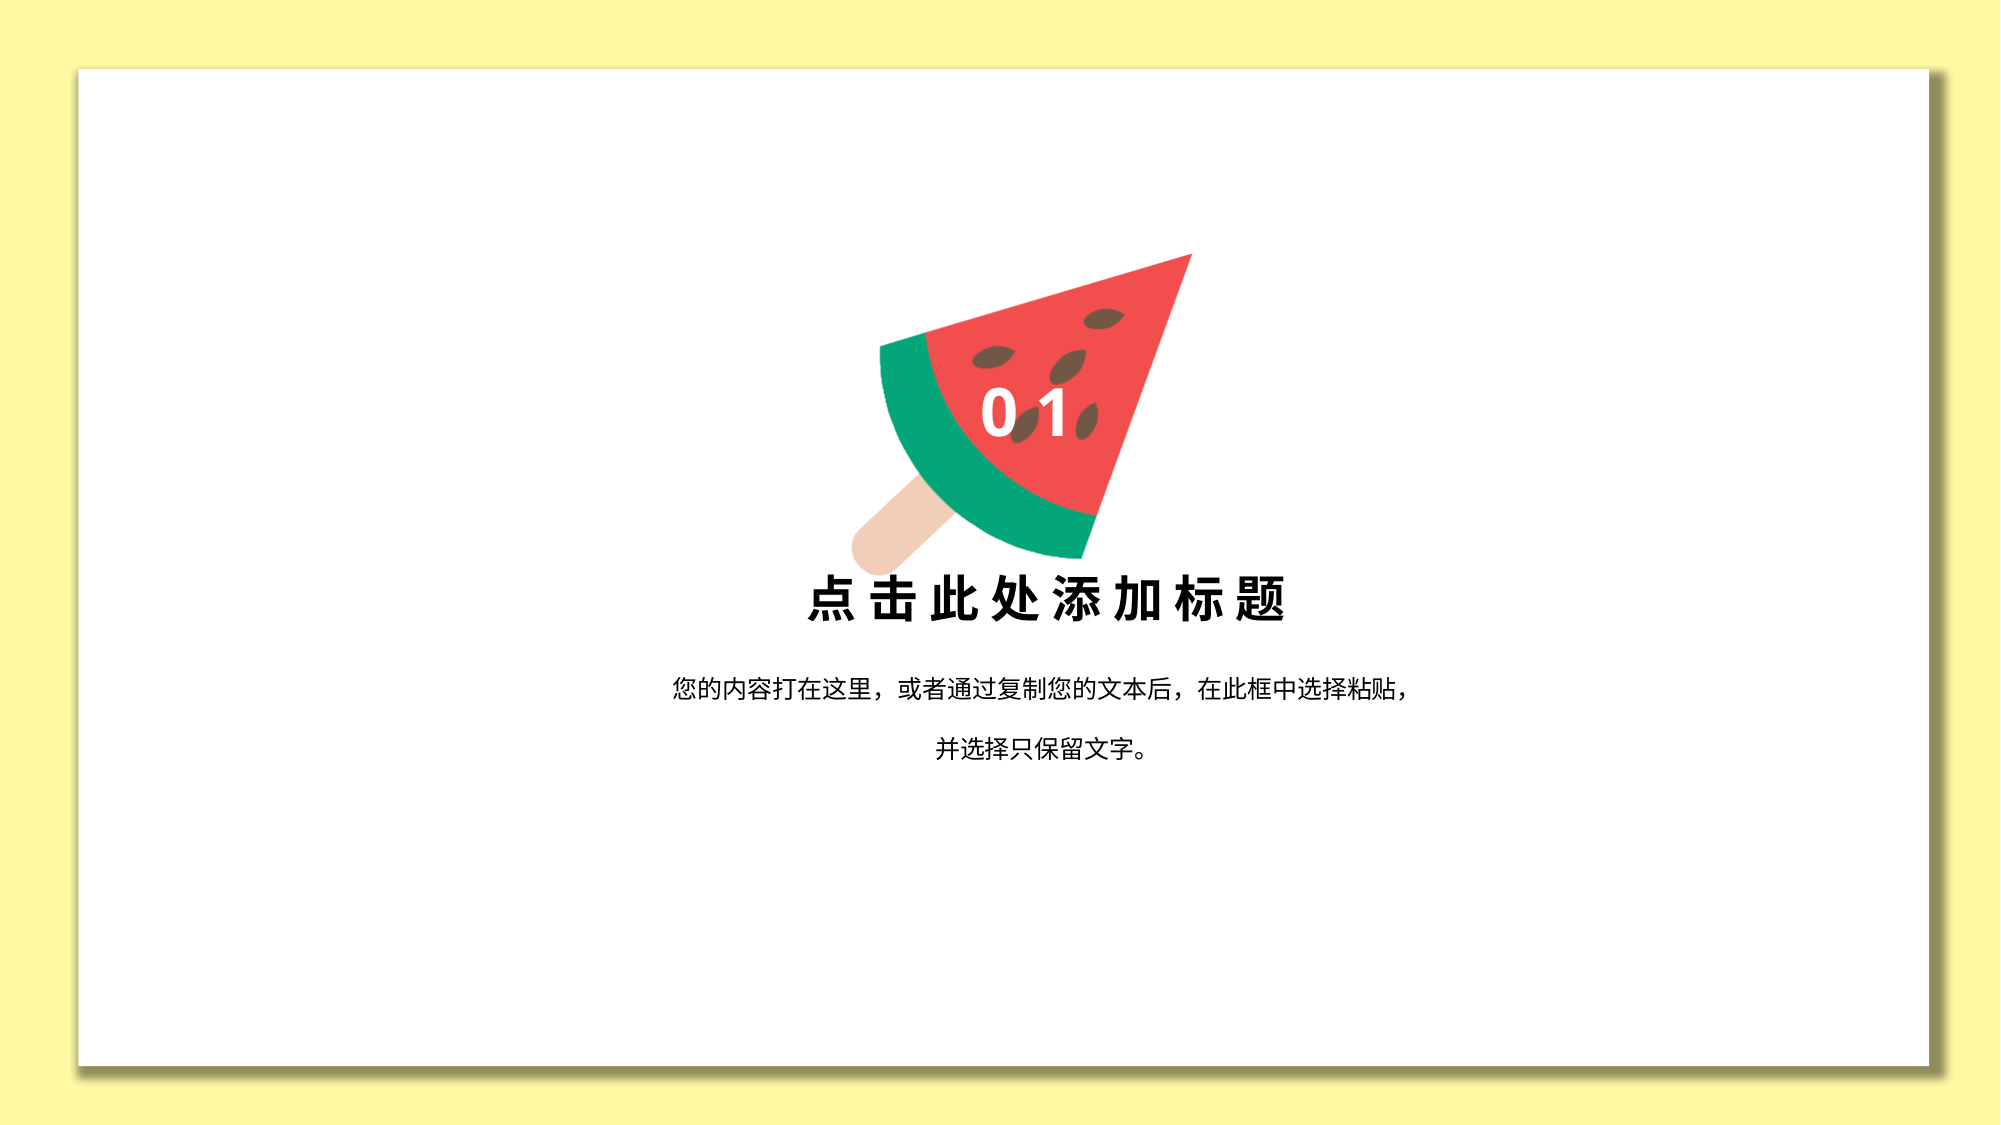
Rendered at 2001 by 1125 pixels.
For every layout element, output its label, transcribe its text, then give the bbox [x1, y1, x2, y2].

picture [631, 237, 1328, 646]
text_box [77, 68, 1930, 1067]
text_box 您的内容打在这里，或者通过复制您的文本后，在此框中选择粘贴，并选择只保留文字。 [652, 636, 1443, 771]
